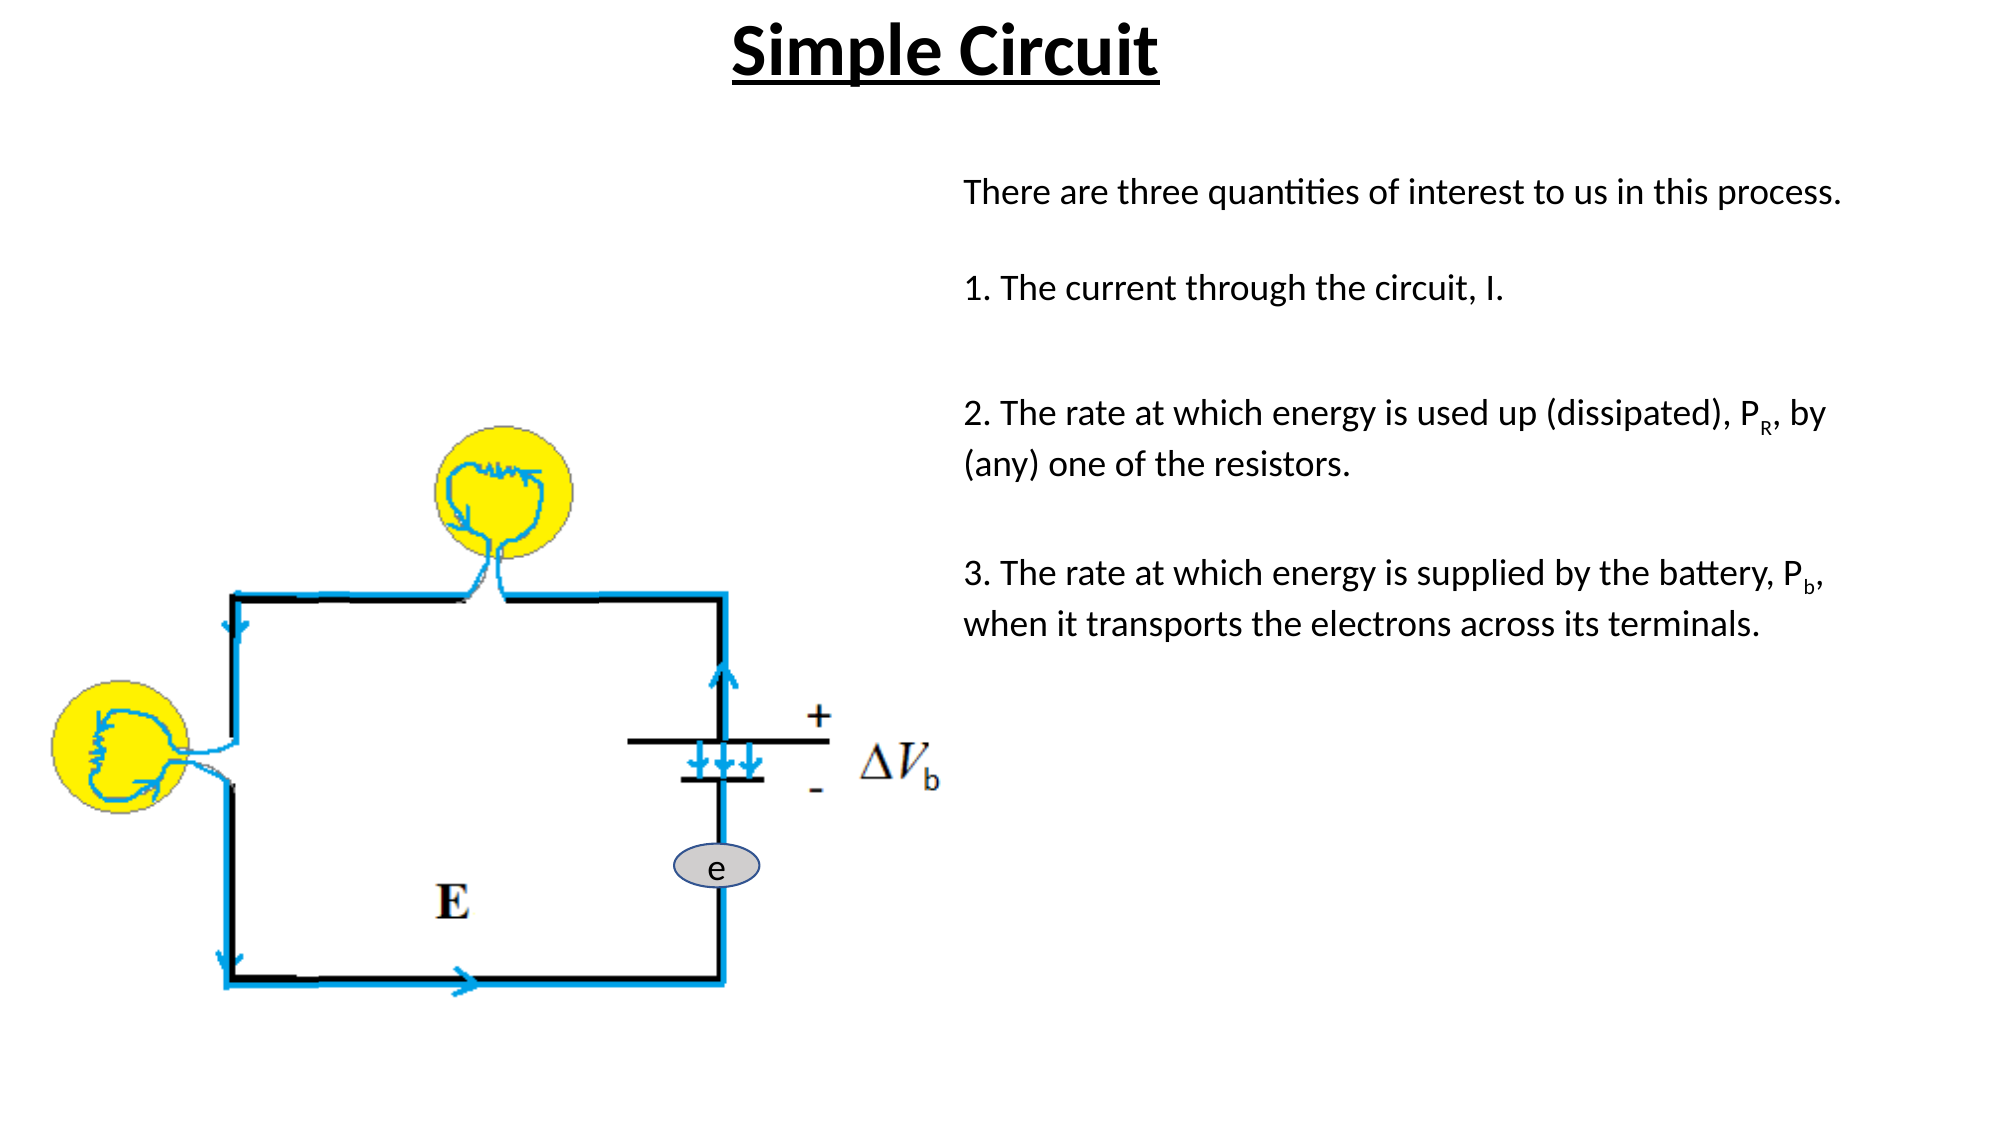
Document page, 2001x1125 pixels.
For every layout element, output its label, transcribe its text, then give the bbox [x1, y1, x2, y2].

text_box 1. The current through the circuit, I. [948, 255, 1574, 316]
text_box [349, 407, 600, 644]
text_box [0, 560, 319, 1025]
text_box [0, 408, 1044, 1028]
text_box 2. The rate at which energy is used up (dissipated), PR, by (any) one of the resistors. [948, 380, 1878, 492]
text_box 3. The rate at which energy is supplied by the battery, Pb, when it transports the electrons across its terminals. [1044, 540, 1878, 652]
text_box There are three quantities of interest to us in this process. [948, 159, 1937, 220]
text_box Simple Circuit [716, 13, 1235, 126]
